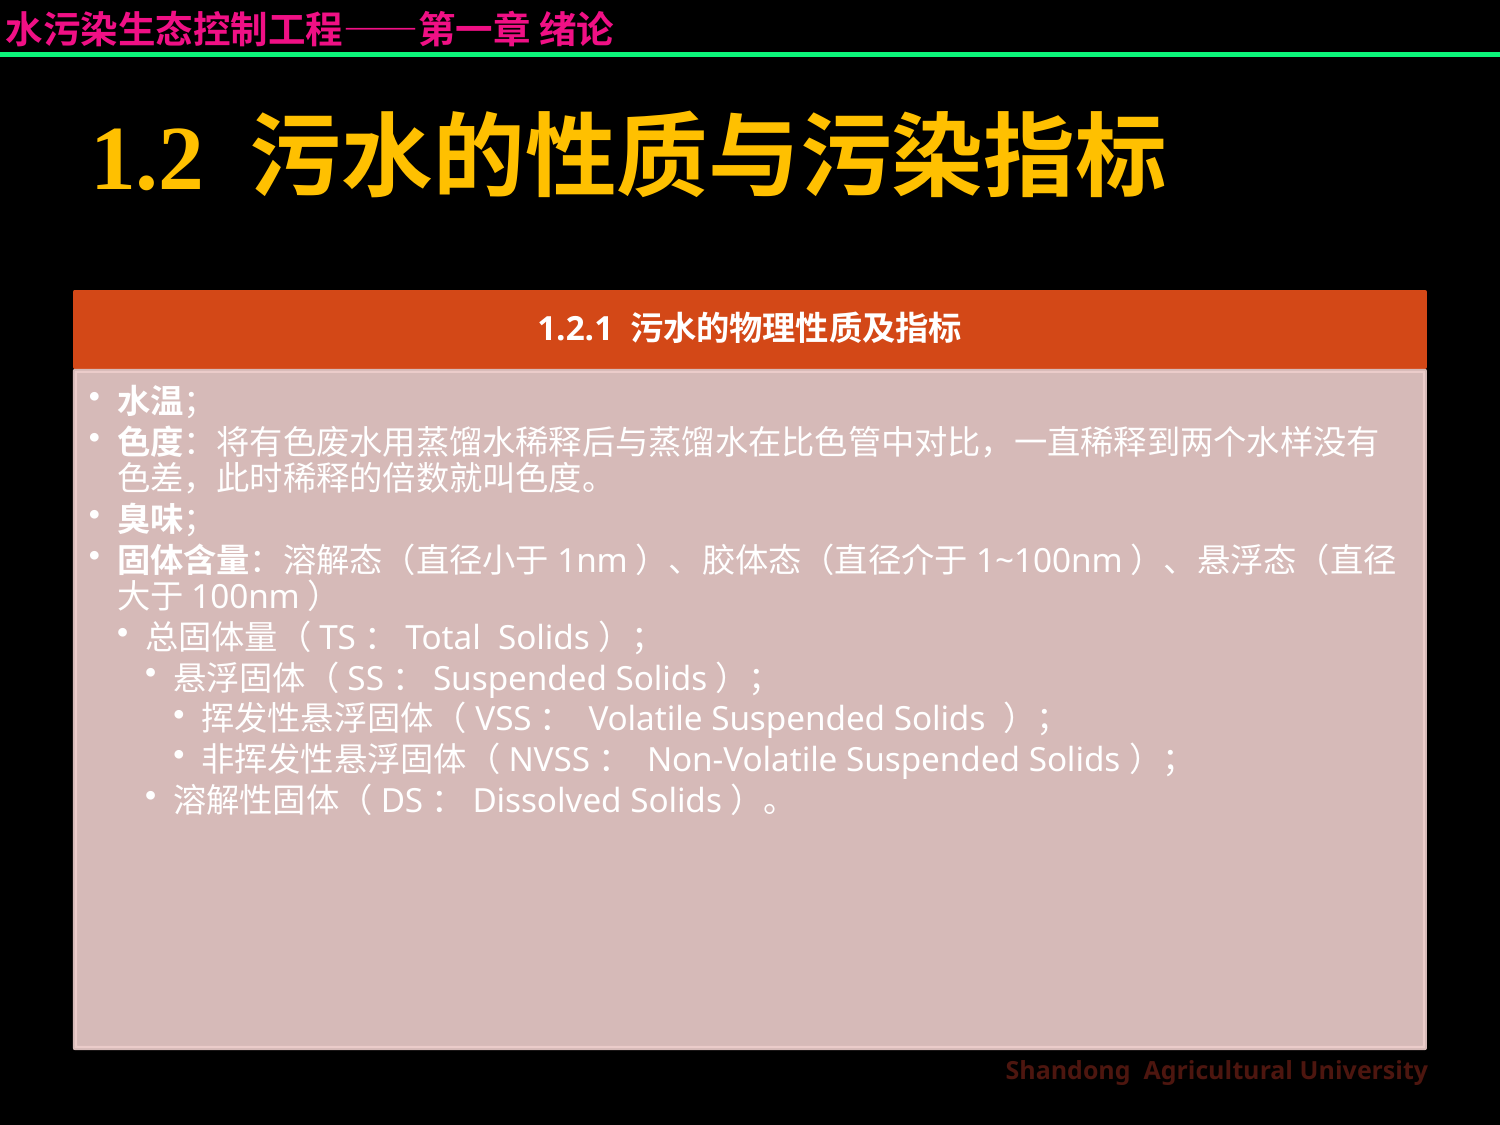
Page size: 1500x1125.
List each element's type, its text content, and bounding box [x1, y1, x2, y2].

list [74, 276, 1426, 1067]
title 1.2 污水的性质与污染指标 [75, 59, 1425, 248]
